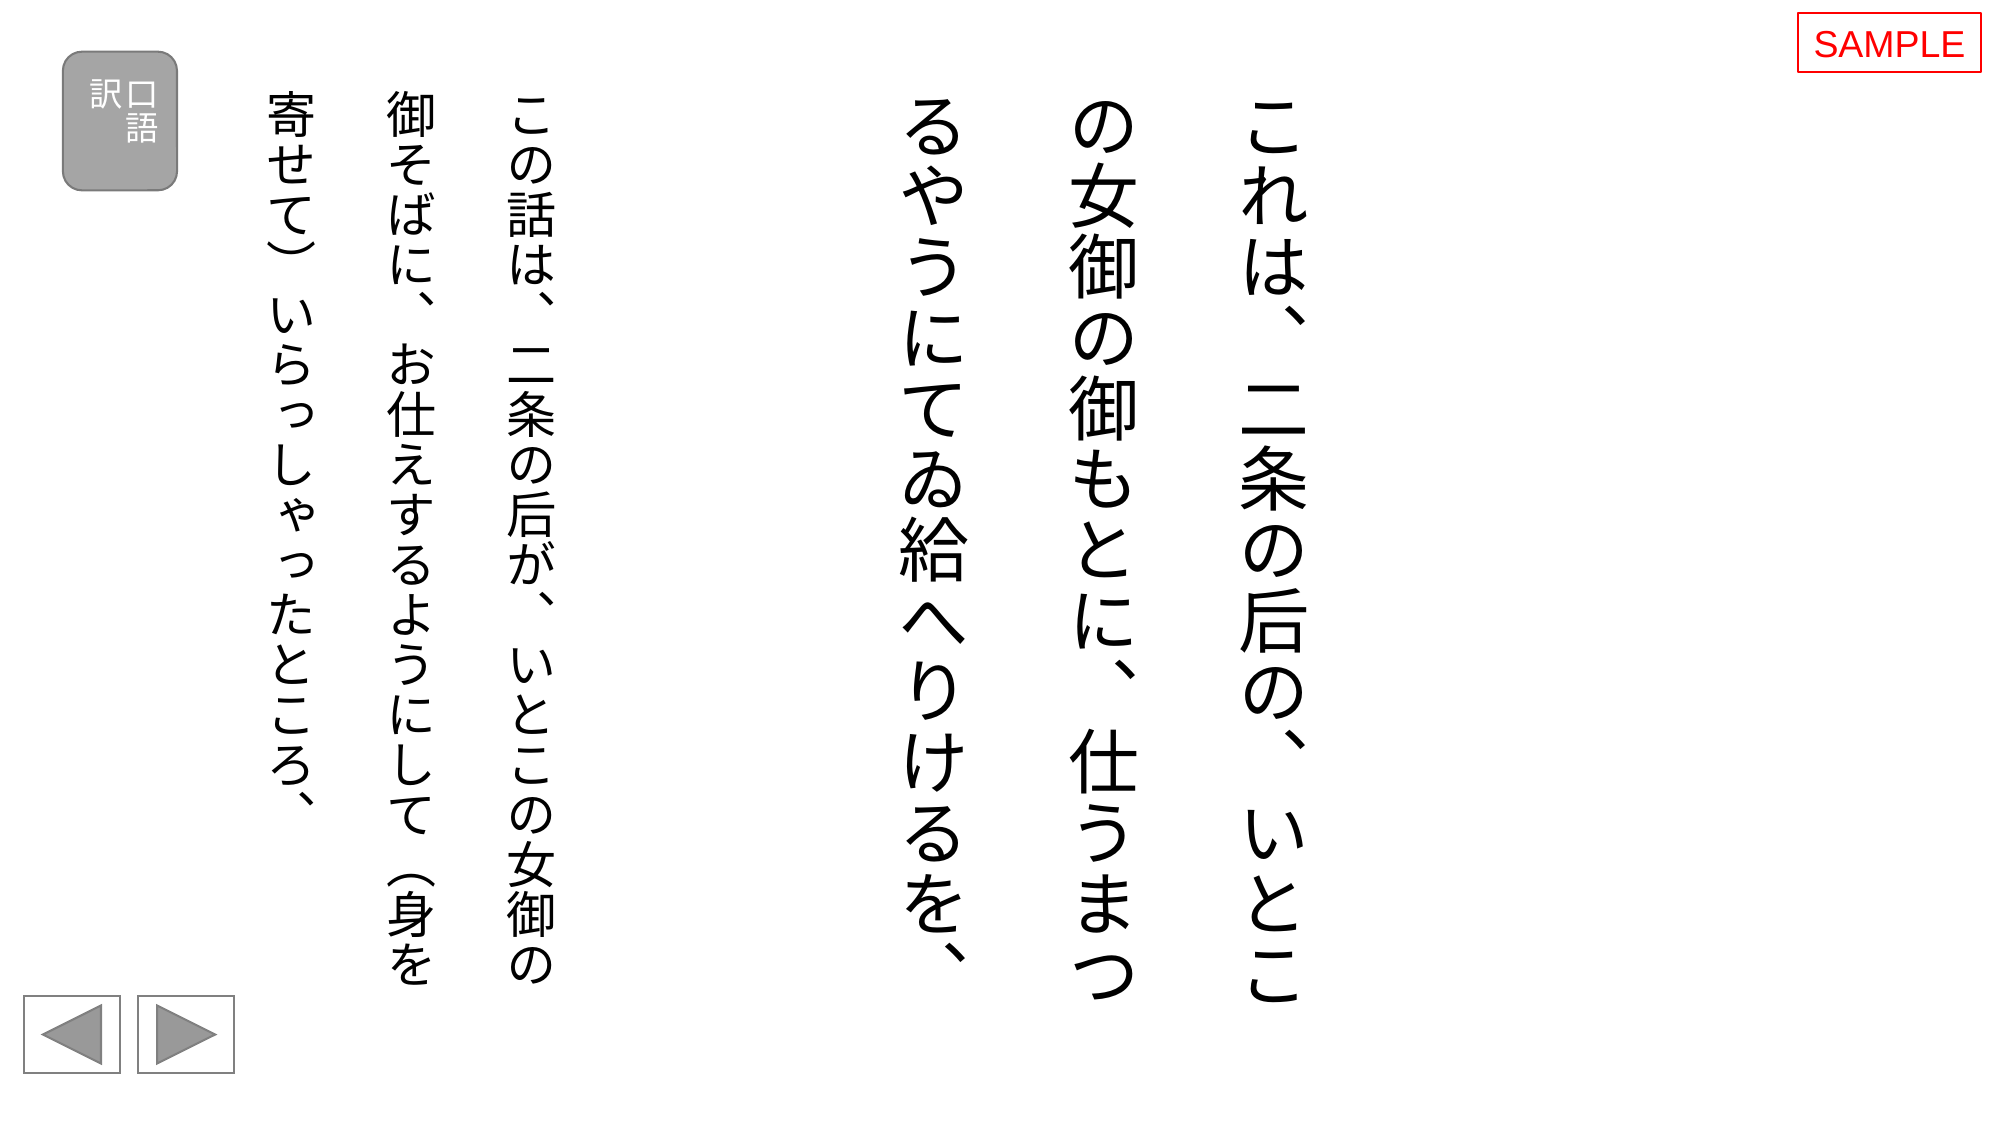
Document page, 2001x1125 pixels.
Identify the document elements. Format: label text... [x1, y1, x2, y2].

text_box SAMPLE [1797, 12, 1982, 73]
list 口語訳 [76, 62, 155, 183]
list これは、二条の后の、いとこの女御の御もとに、仕うまつるやうにてゐ給へりけるを、 [881, 75, 1919, 1043]
list この話は、二条の后が、いとこの女御の御そばに、お仕えするようにして（身を寄せて）いらっしゃったところ、 [252, 75, 881, 1043]
